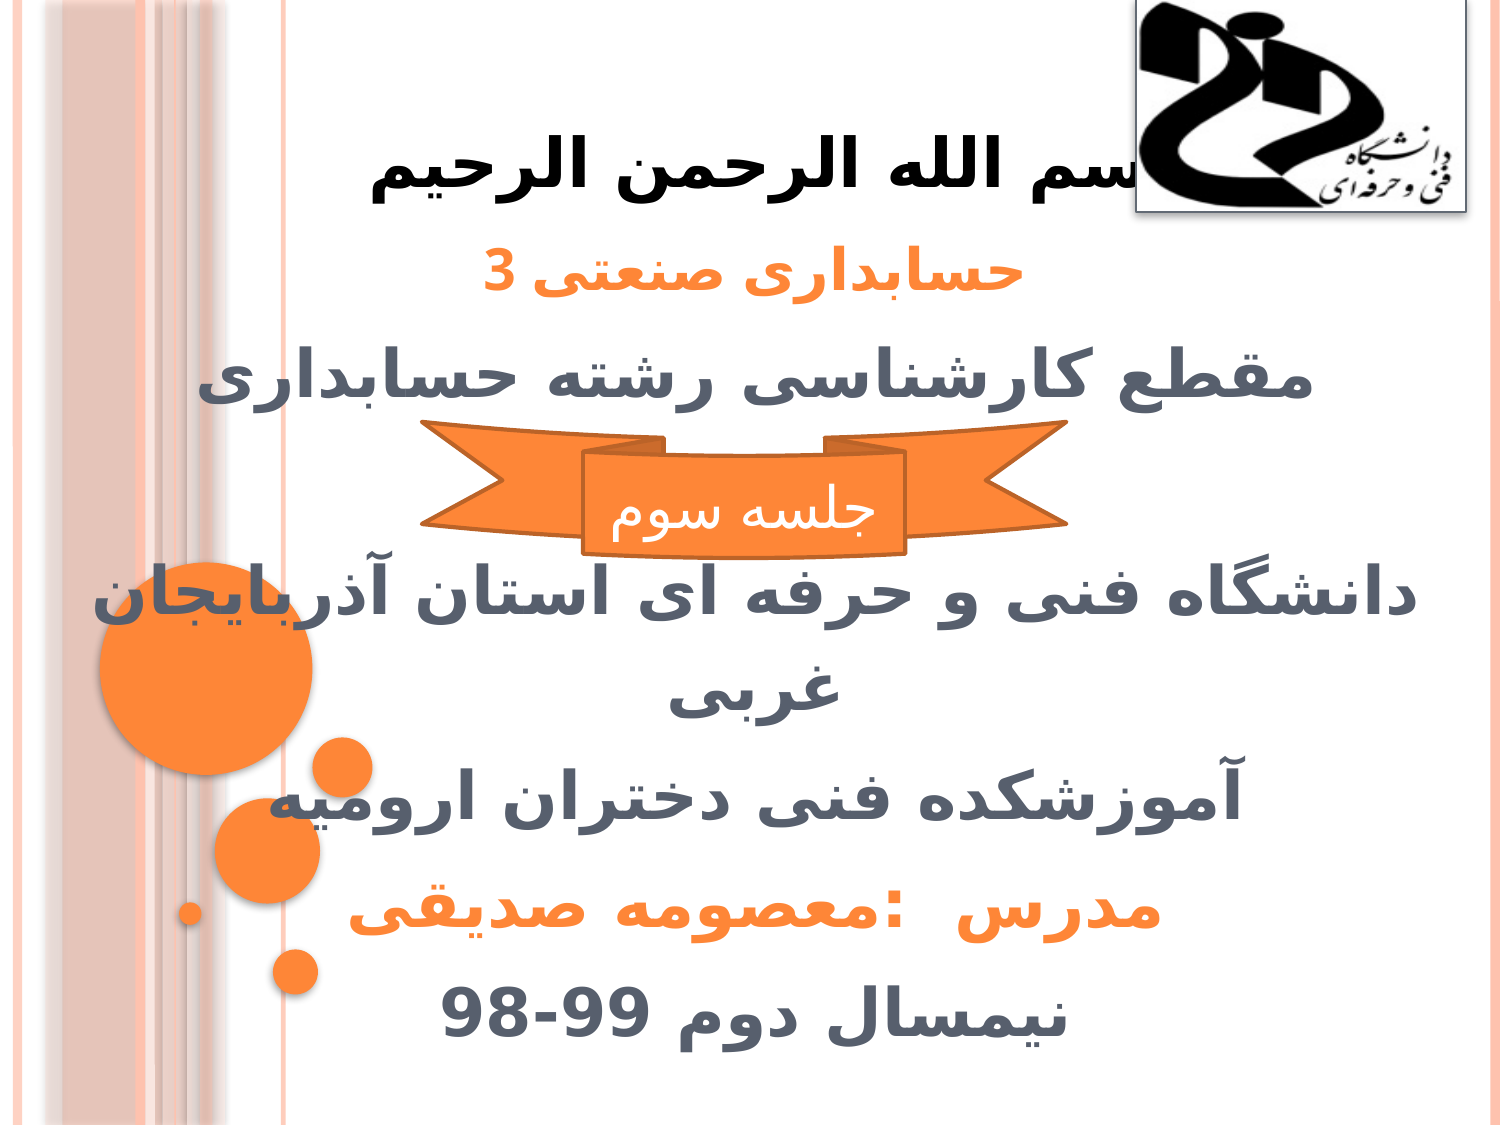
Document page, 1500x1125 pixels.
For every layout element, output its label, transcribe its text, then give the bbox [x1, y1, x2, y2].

title بسم الله الرحمن الرحیم [135, 35, 1128, 210]
picture [1136, 0, 1466, 212]
subtitle حسابداری صنعتی 3 مقطع کارشناسی رشته حسابداری دانشگاه فنی و حرفه ای استان آذربایجان غربی آموزشکده فنی دختران ارومیه مدرس :معصومه صدیقی نیمسال دوم 99-98 [58, 210, 1454, 1079]
text_box جلسه سوم [419, 419, 1069, 561]
